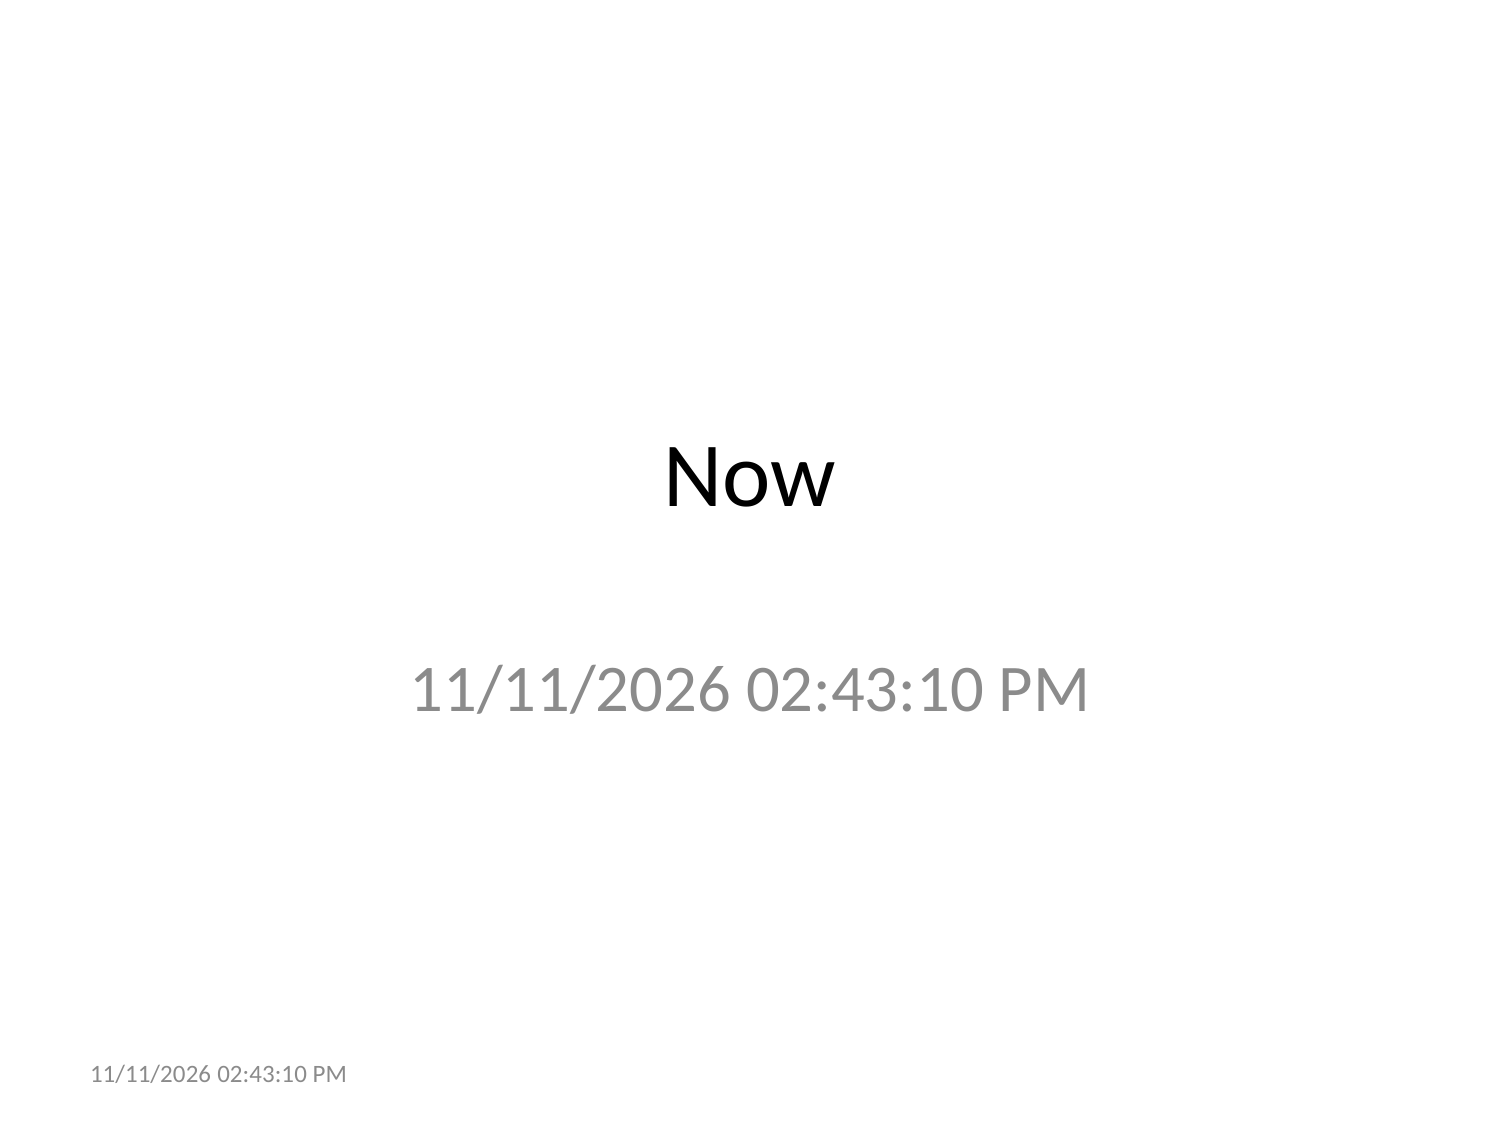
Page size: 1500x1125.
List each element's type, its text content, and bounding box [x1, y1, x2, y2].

subtitle 2011-12-19 10:20:04 AM [225, 637, 1275, 925]
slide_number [75, 1042, 425, 1103]
title Now [112, 349, 1388, 591]
